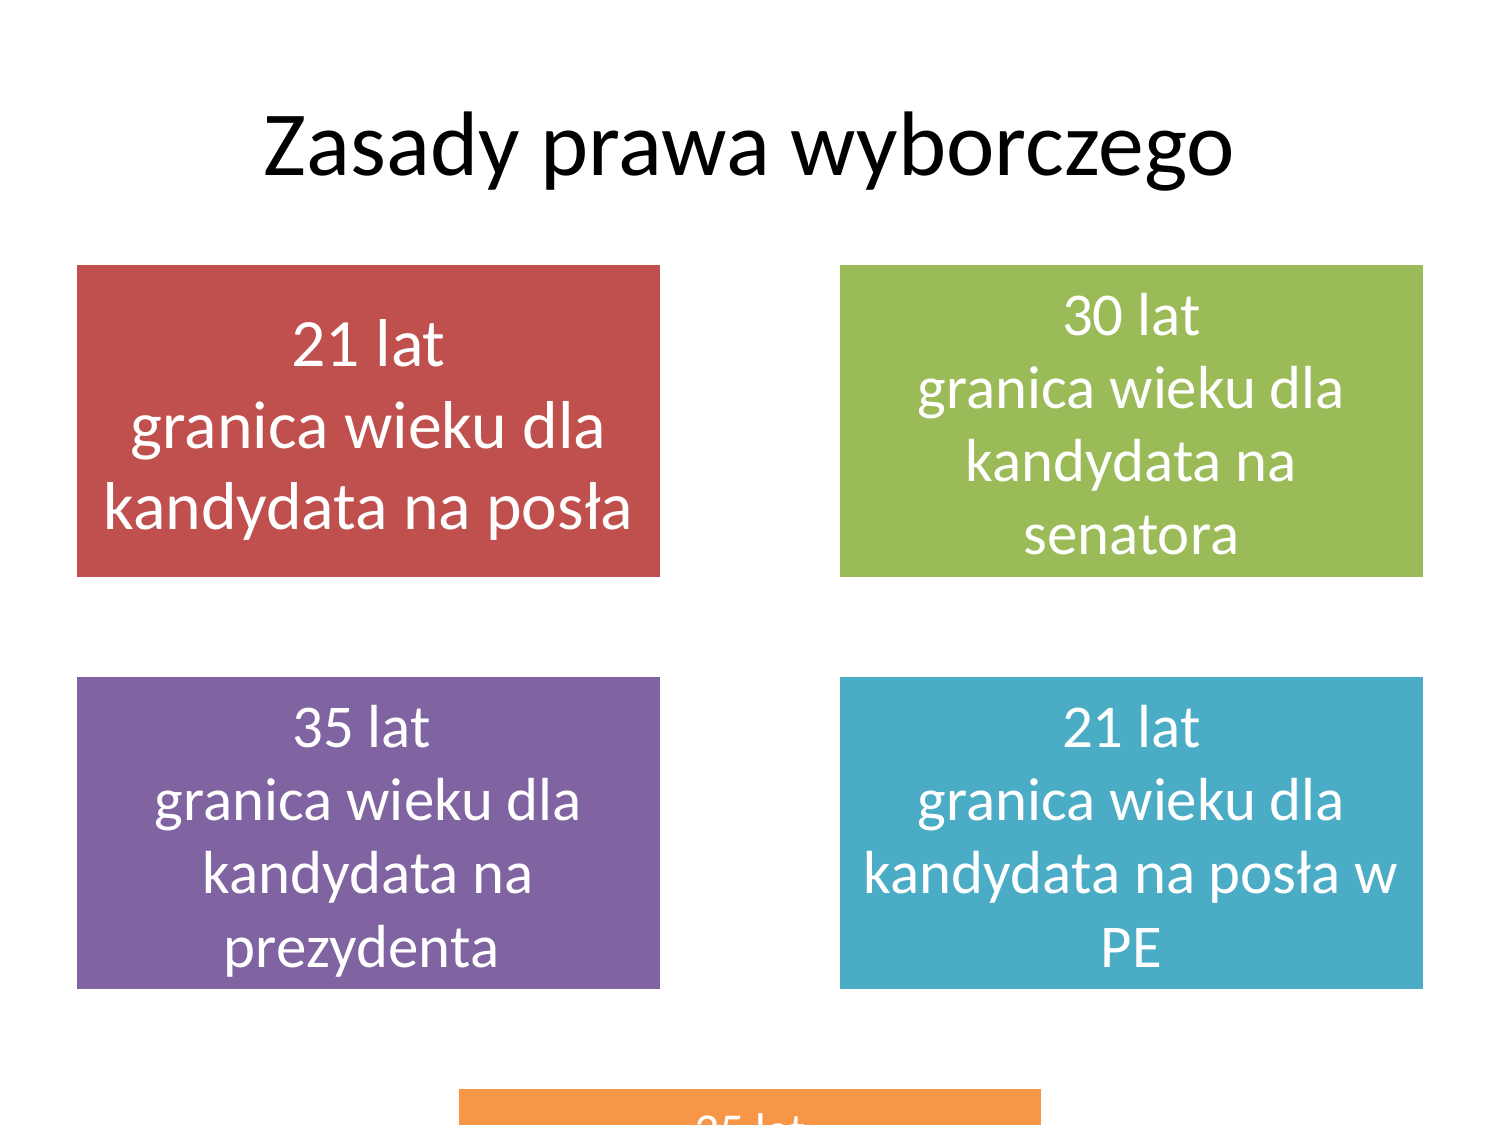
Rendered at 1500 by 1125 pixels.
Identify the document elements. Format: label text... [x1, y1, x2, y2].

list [74, 262, 1426, 1006]
title Zasady prawa wyborczego [75, 45, 1425, 233]
